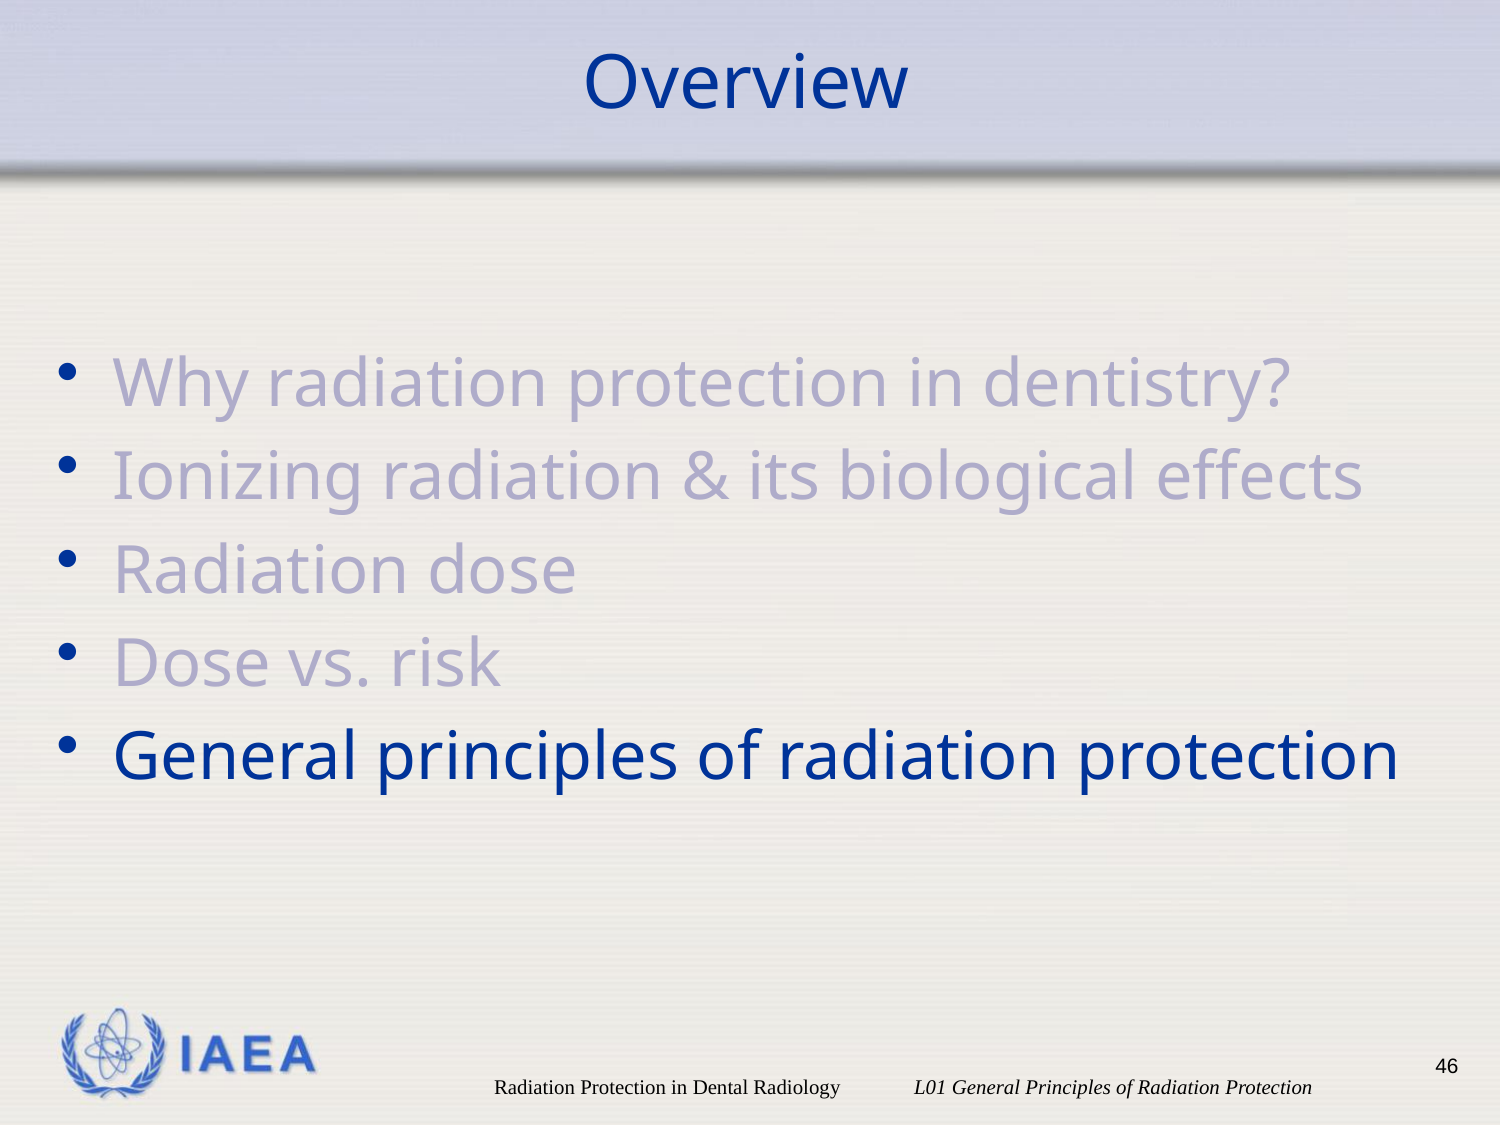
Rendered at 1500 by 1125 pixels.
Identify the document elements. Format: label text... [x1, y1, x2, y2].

list Why radiation protection in dentistry? Ionizing radiation & its biological effects Radiation dose Dose vs. risk General principles of radiation protection [41, 331, 1448, 882]
slide_number 46 [1389, 1044, 1474, 1093]
text_box Radiation Protection in Dental Radiology L01 General Principles of Radiation Protection [454, 1065, 1353, 1106]
picture [0, 0, 1500, 1125]
title Overview [46, 15, 1447, 142]
